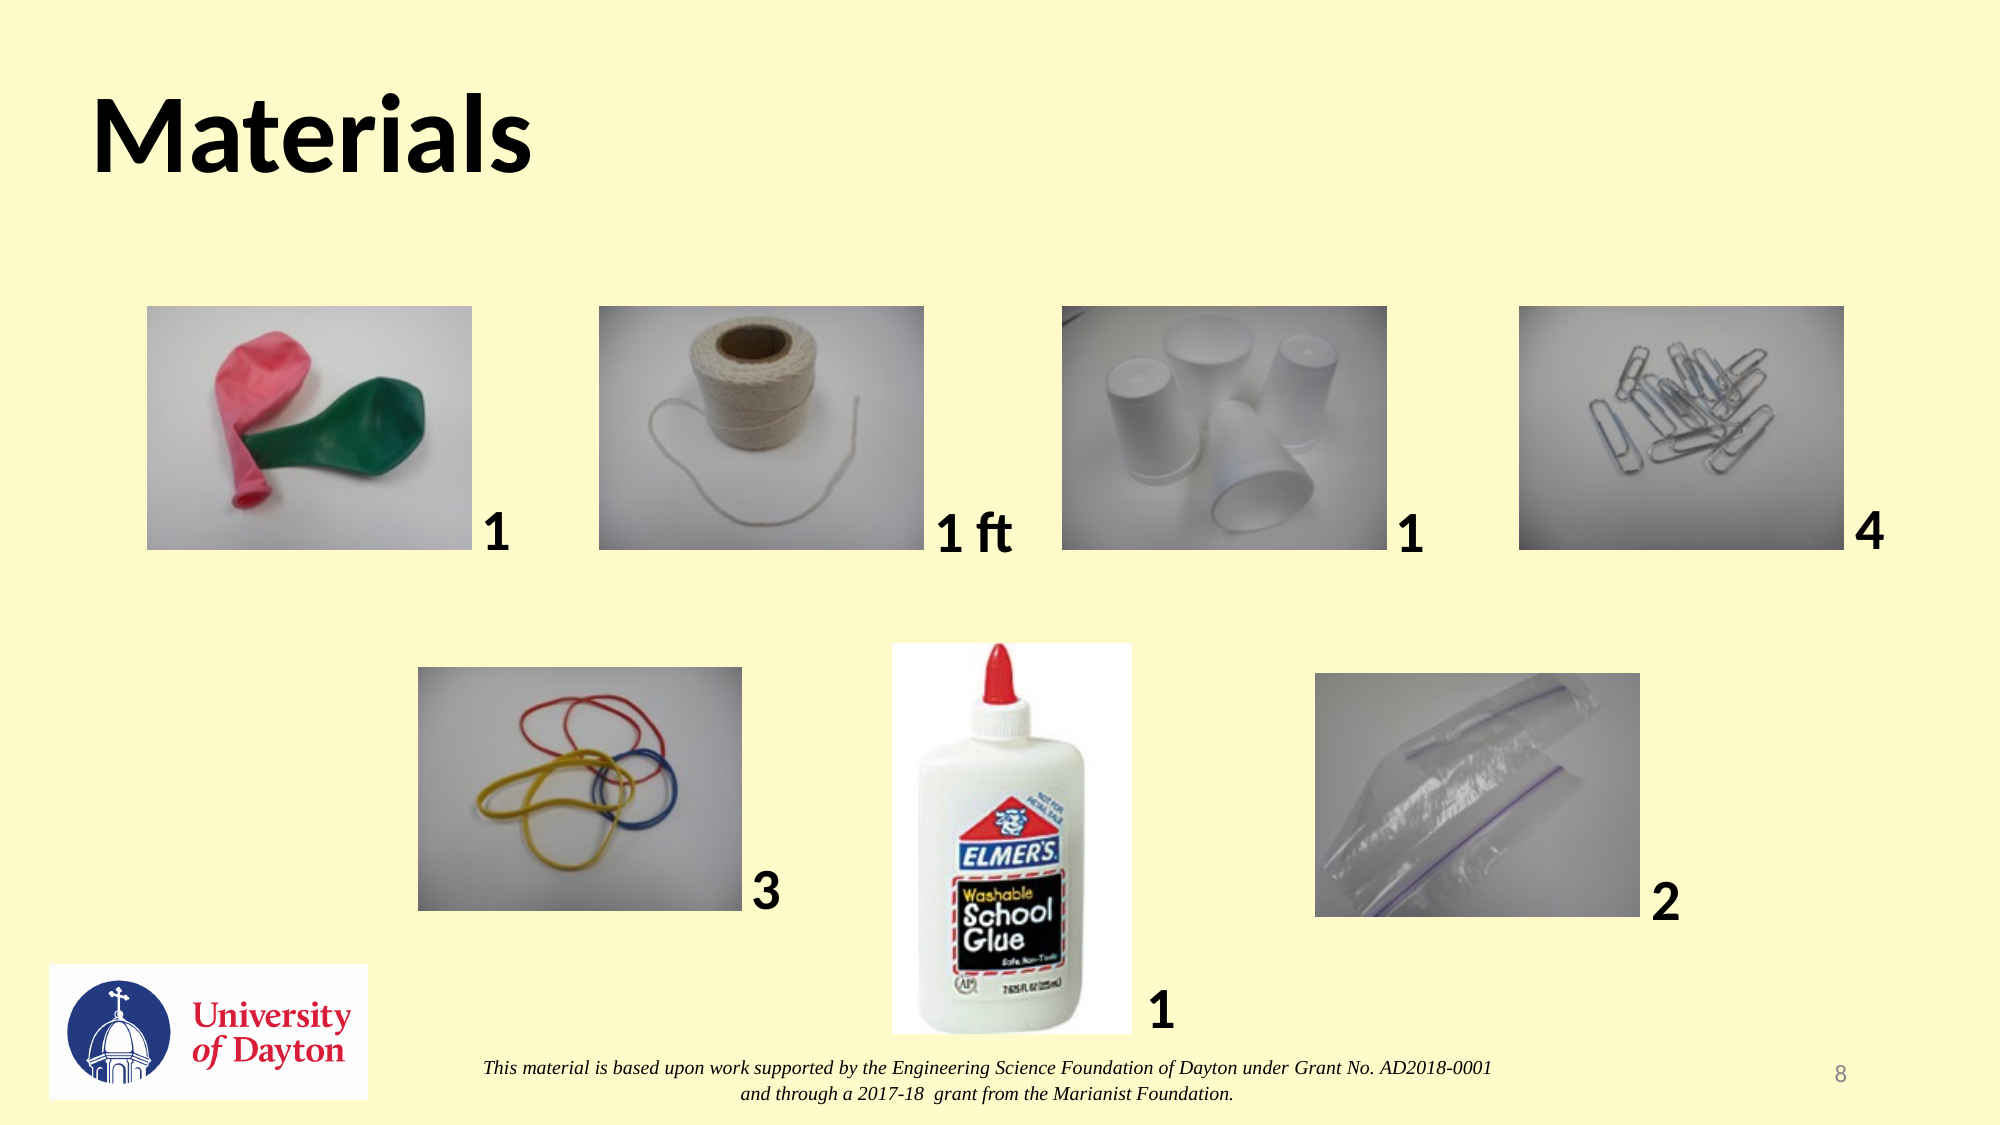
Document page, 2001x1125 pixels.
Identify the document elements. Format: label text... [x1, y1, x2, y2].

picture [147, 305, 473, 550]
text_box 4 [1826, 483, 1915, 636]
text_box 1 [1117, 963, 1206, 1115]
text_box Materials [75, 53, 1801, 220]
text_box 1 ft [879, 487, 1069, 639]
picture [1315, 672, 1640, 917]
text_box 2 [1621, 854, 1710, 1006]
text_box 3 [722, 843, 811, 995]
picture [1062, 306, 1387, 551]
picture [48, 963, 369, 1101]
picture [1519, 305, 1844, 550]
picture [892, 643, 1132, 1035]
picture [599, 306, 924, 551]
text_box 1 [1366, 486, 1455, 639]
picture [417, 667, 743, 912]
text_box 1 [452, 484, 541, 637]
